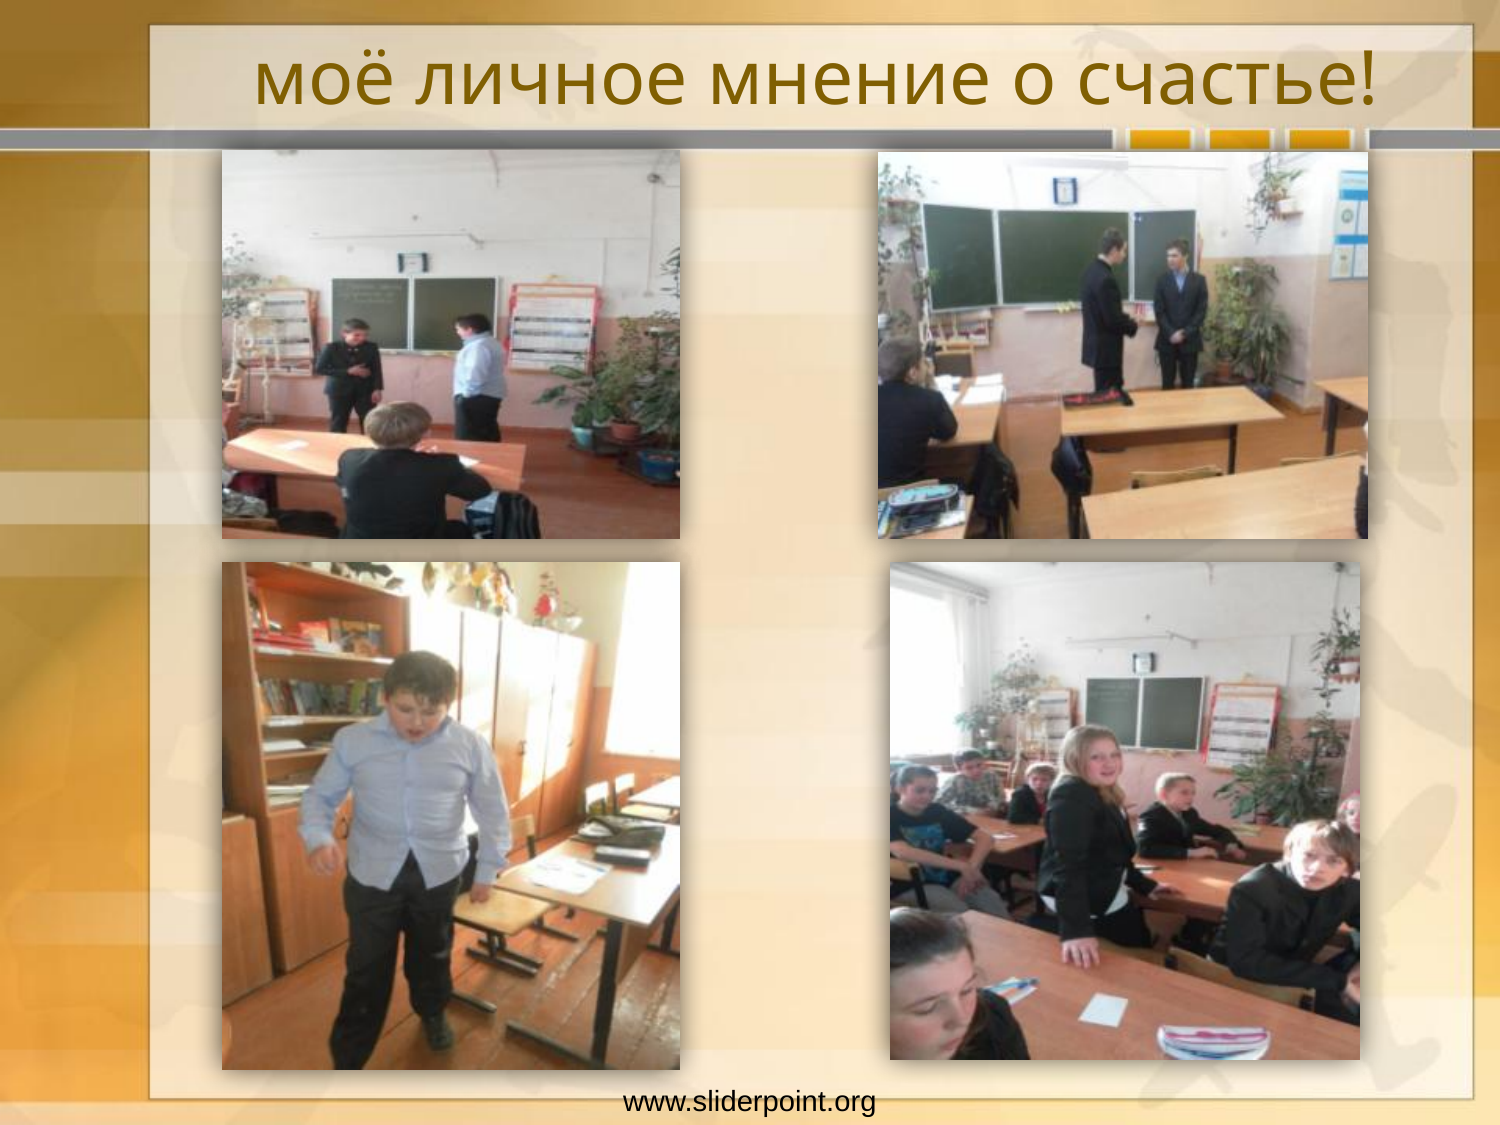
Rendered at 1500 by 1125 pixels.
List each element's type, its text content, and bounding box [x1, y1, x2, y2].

picture [0, 0, 1500, 1125]
title моё личное мнение о счастье! [149, 0, 1463, 151]
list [222, 150, 680, 540]
footer www.sliderpoint.org [512, 1074, 988, 1125]
